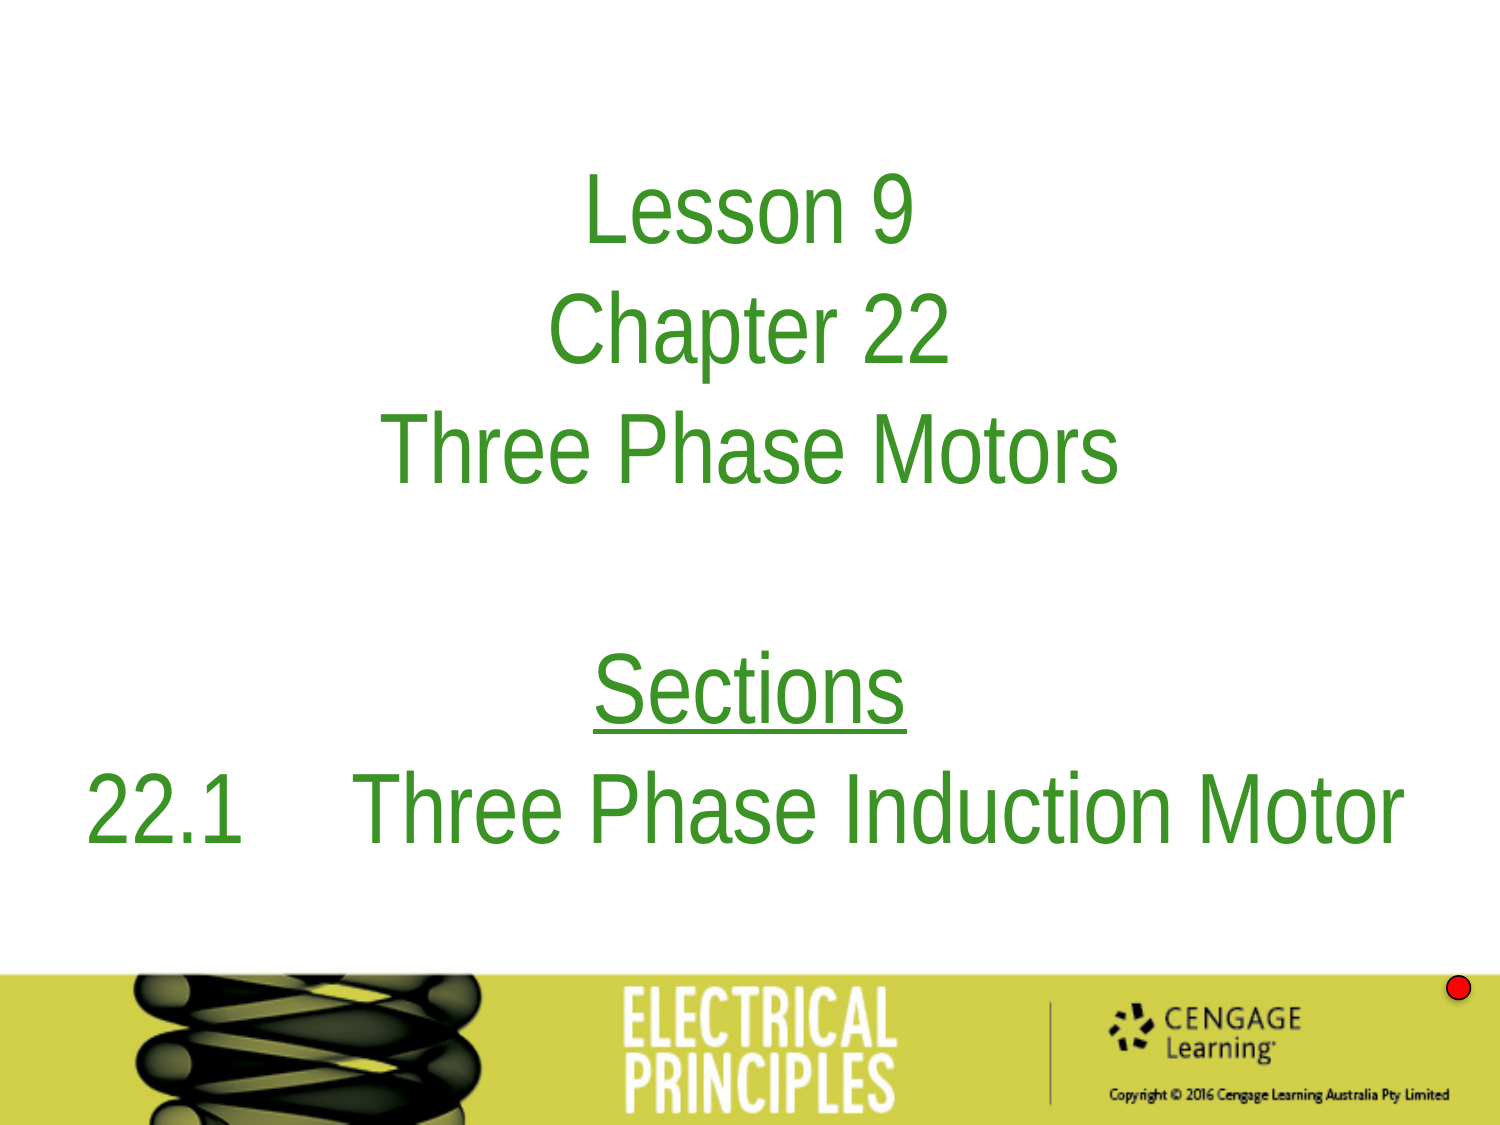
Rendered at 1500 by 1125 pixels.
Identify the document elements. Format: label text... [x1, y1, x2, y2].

picture [0, 0, 1500, 1125]
text_box Lesson 9 Chapter 22 Three Phase Motors Sections 22.1 Three Phase Induction Motor [70, 90, 1430, 917]
text_box [1446, 975, 1472, 1001]
